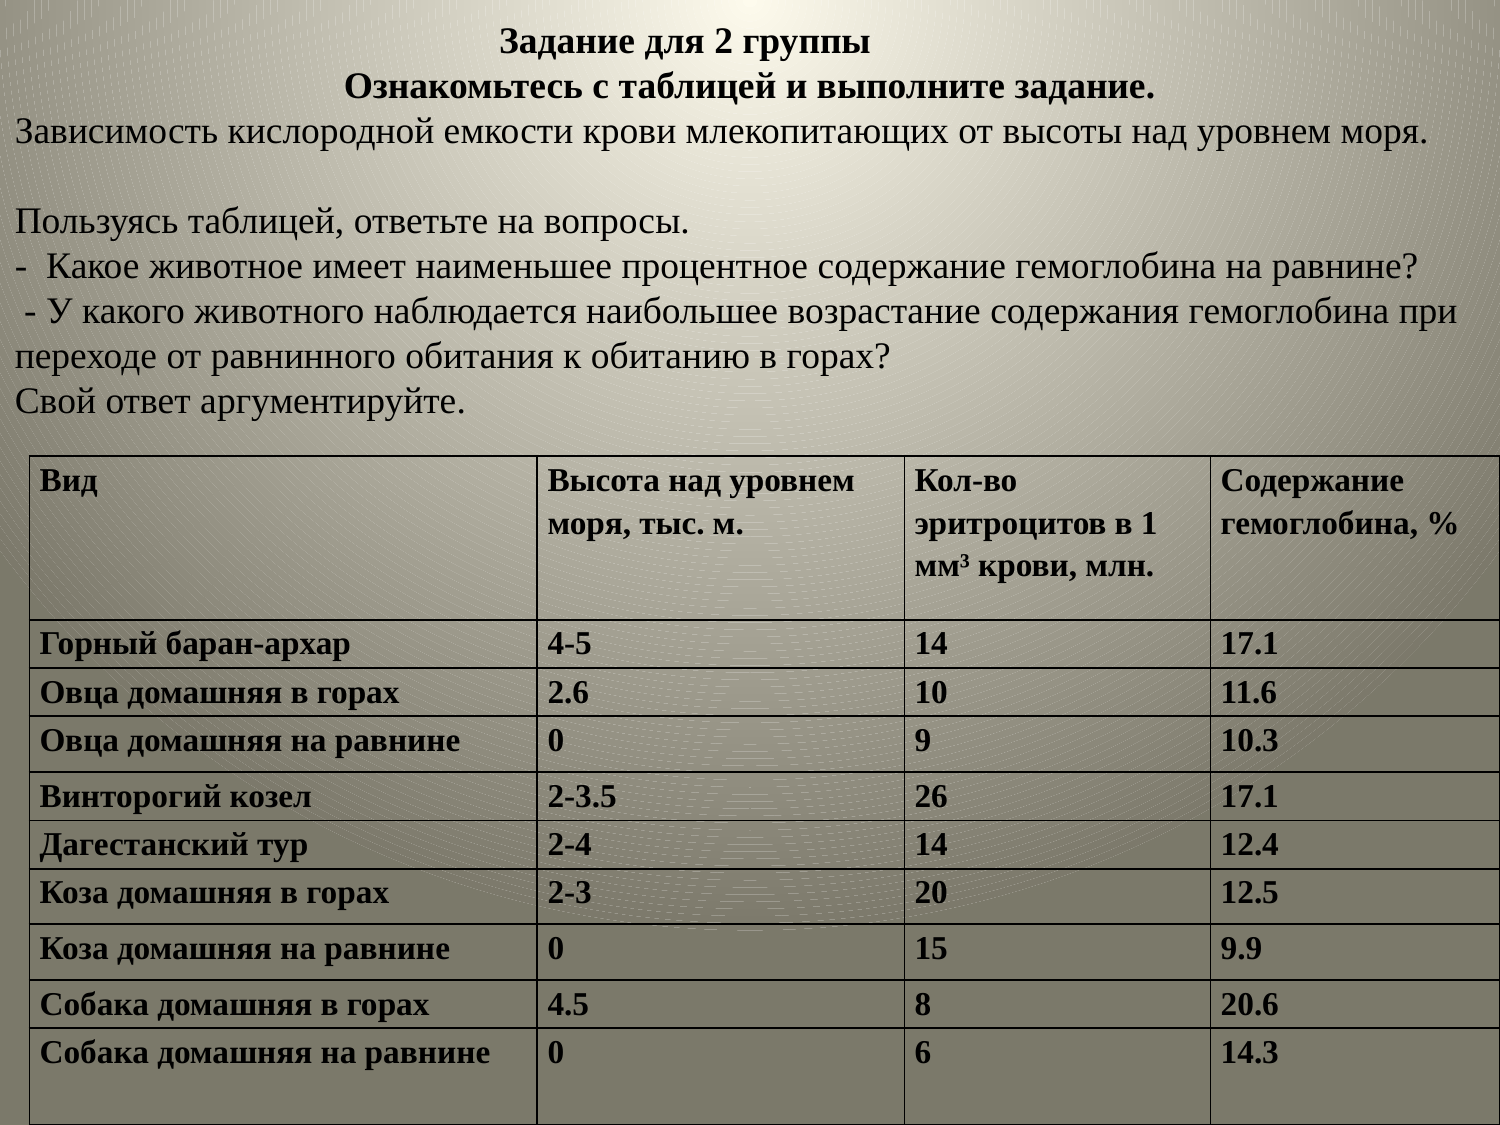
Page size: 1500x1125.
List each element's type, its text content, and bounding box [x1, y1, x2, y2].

table_header Кол-во эритроцитов в 1 мм³ крови, млн. [905, 457, 1210, 619]
table_cell 17.1 [1211, 621, 1499, 667]
table_cell 14 [905, 621, 1210, 667]
table_cell Собака домашняя в горах [30, 981, 536, 1027]
table_cell Овца домашняя на равнине [30, 717, 536, 771]
text_box Задание для 2 группы Ознакомьтесь с таблицей и выполните задание. Зависимость кислородной емкости крови млекопитающих от высоты над уровнем моря. Пользуясь таблицей, ответьте на вопросы. - Какое животное имеет наименьшее процентное содержание гемоглобина на равнине? - У какого животного наблюдается наибольшее возрастание содержания гемоглобина при переходе от равнинного обитания к обитанию в горах? Свой ответ аргументируйте. [0, 9, 1500, 429]
table_cell 9.9 [1211, 925, 1499, 979]
table_cell Горный баран-архар [30, 621, 536, 667]
table_cell 0 [538, 1029, 904, 1124]
table_cell 12.4 [1211, 821, 1499, 868]
table_cell Винторогий козел [30, 773, 536, 820]
table_cell 14.3 [1211, 1029, 1499, 1124]
table_cell 4-5 [538, 621, 904, 667]
table_cell 2-3 [538, 870, 904, 923]
table_cell Собака домашняя на равнине [30, 1029, 536, 1124]
table_header Высота над уровнем моря, тыс. м. [538, 457, 904, 619]
table_cell 2-4 [538, 821, 904, 868]
table_cell 20.6 [1211, 981, 1499, 1027]
table_cell 6 [905, 1029, 1210, 1124]
table_header Вид [30, 457, 536, 619]
table_header Содержание гемоглобина, % [1211, 457, 1499, 619]
table_cell 4.5 [538, 981, 904, 1027]
table_cell 2-3.5 [538, 773, 904, 820]
table_cell 8 [905, 981, 1210, 1027]
table_cell Дагестанский тур [30, 821, 536, 868]
table_cell 12.5 [1211, 870, 1499, 923]
table_cell 2.6 [538, 669, 904, 715]
table_cell Овца домашняя в горах [30, 669, 536, 715]
table_cell 14 [905, 821, 1210, 868]
table_cell 17.1 [1211, 773, 1499, 820]
table_cell 10.3 [1211, 717, 1499, 771]
table_cell Коза домашняя на равнине [30, 925, 536, 979]
table_cell 10 [905, 669, 1210, 715]
table_cell 26 [905, 773, 1210, 820]
table_cell Коза домашняя в горах [30, 870, 536, 923]
table_cell 0 [538, 925, 904, 979]
table_cell 11.6 [1211, 669, 1499, 715]
table_cell 20 [905, 870, 1210, 923]
table_cell 0 [538, 717, 904, 771]
table_cell 15 [905, 925, 1210, 979]
table_cell 9 [905, 717, 1210, 771]
